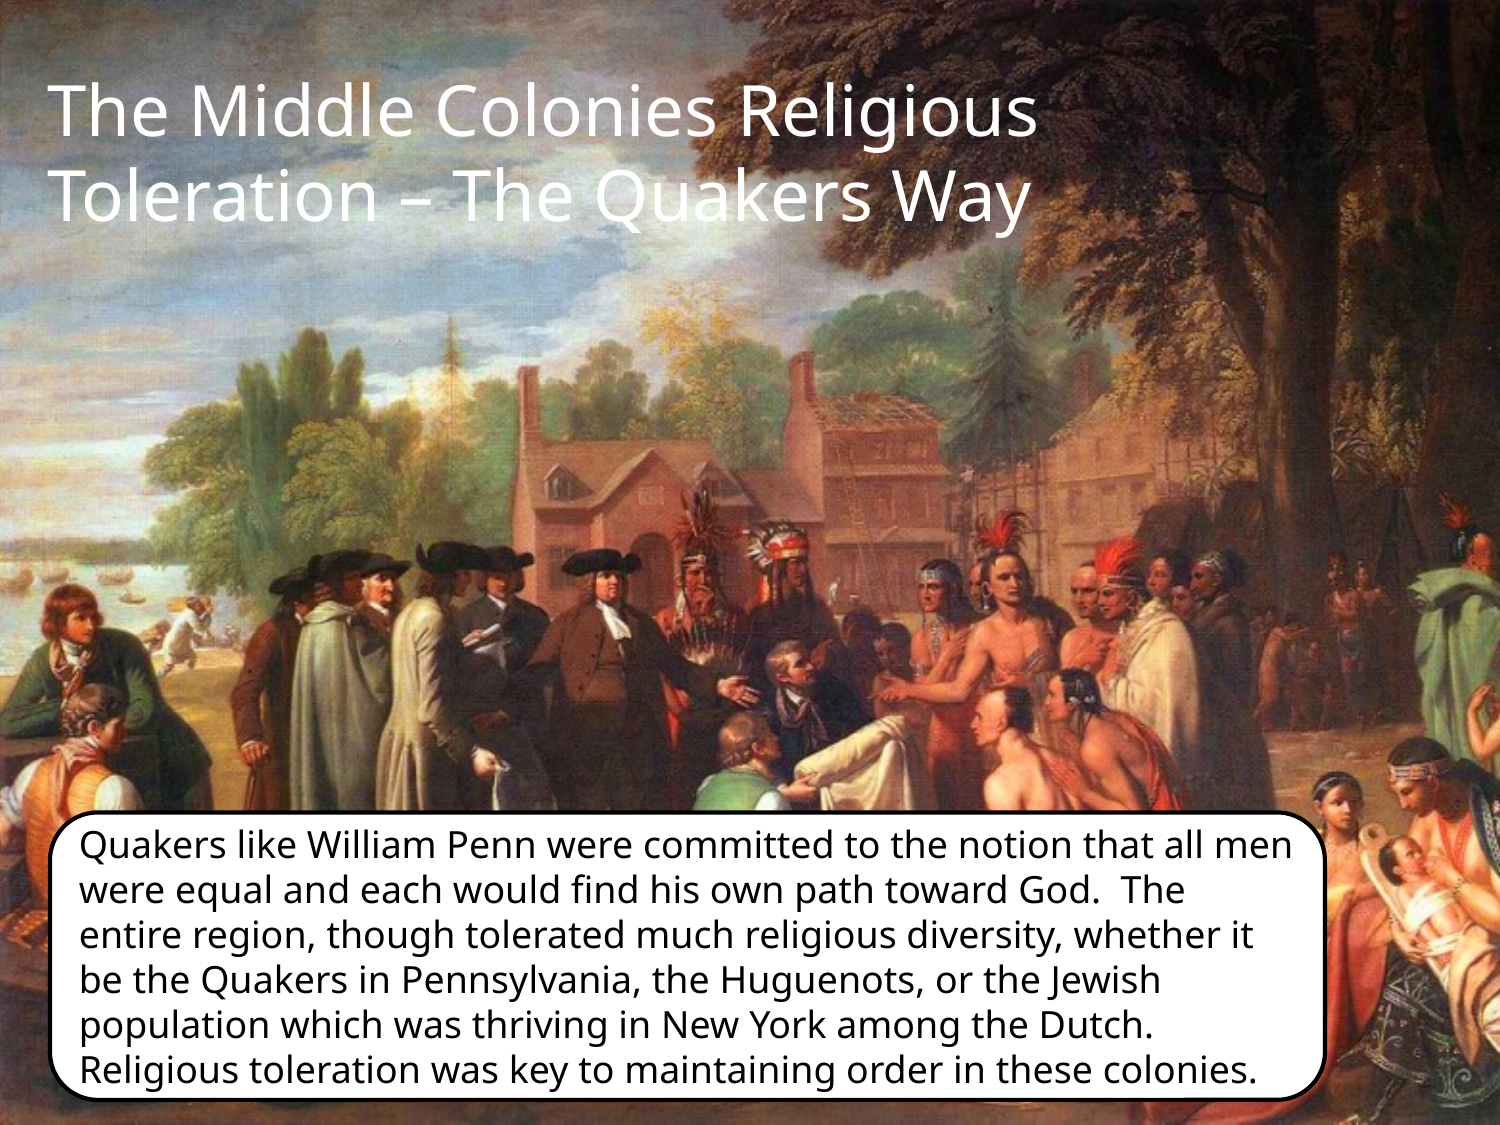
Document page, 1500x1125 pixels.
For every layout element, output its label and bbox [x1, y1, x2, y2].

list [0, 0, 1500, 1125]
